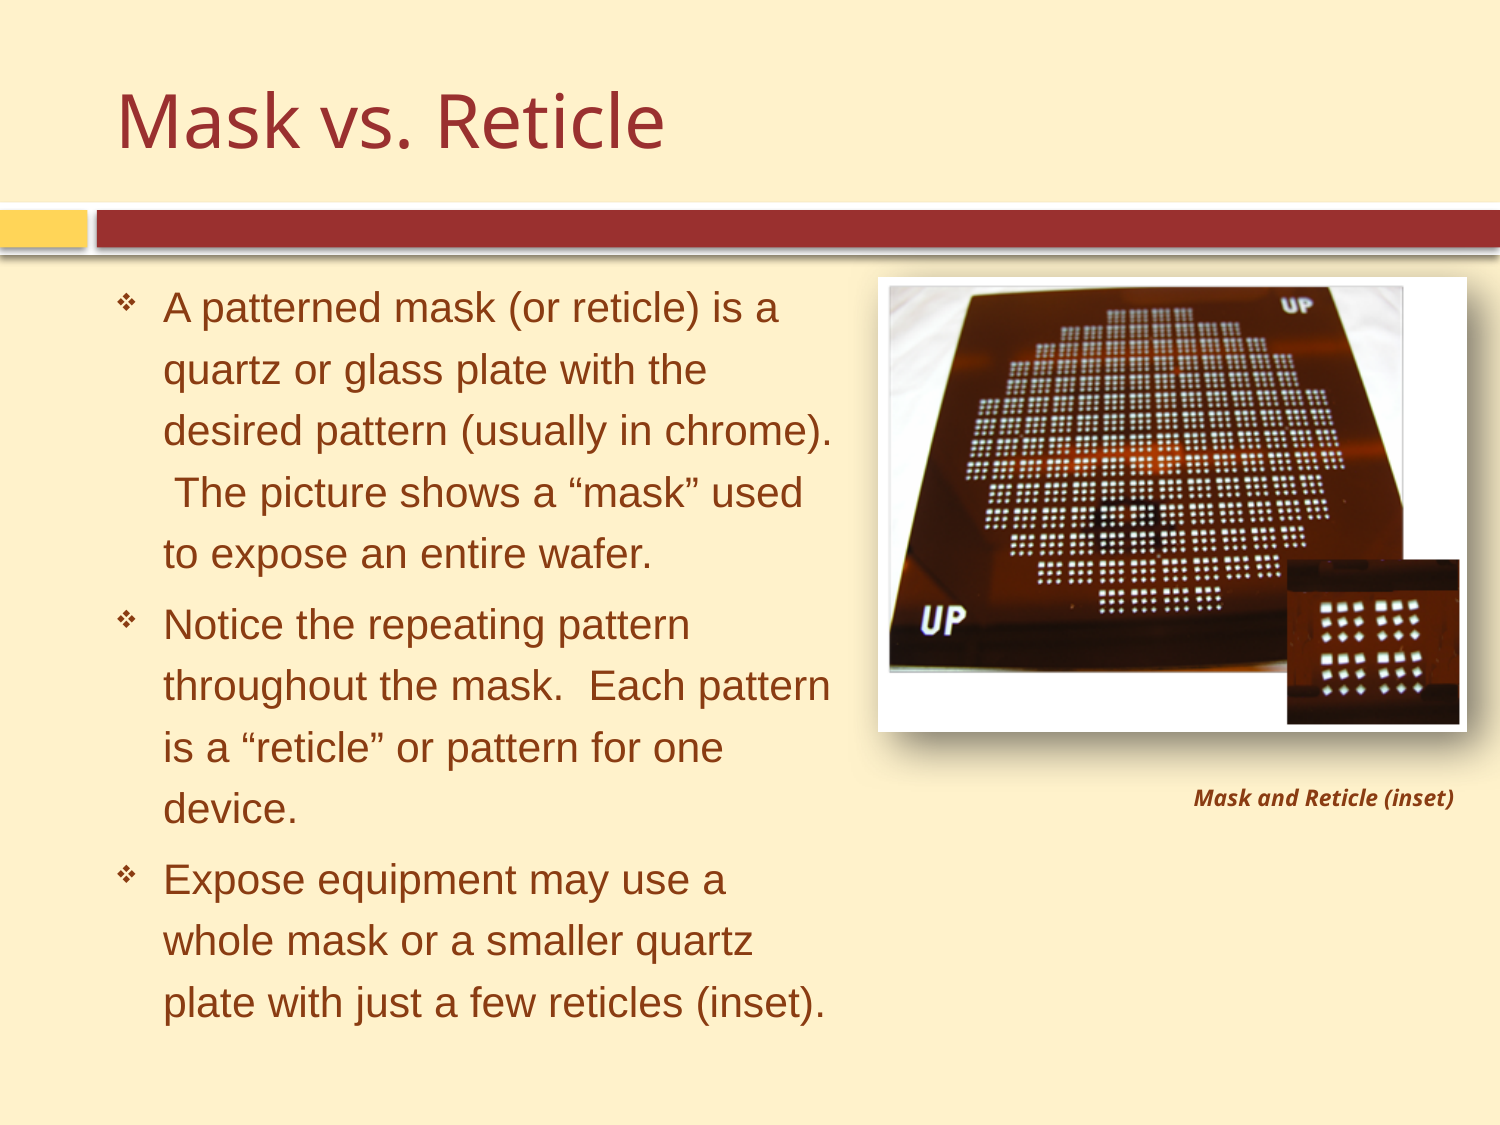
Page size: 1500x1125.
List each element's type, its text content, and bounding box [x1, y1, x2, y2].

picture [878, 276, 1468, 732]
text_box Mask and Reticle (inset) [1069, 775, 1470, 818]
list A patterned mask (or reticle) is a quartz or glass plate with the desired pattern (usually in chrome). The picture shows a “mask” used to expose an entire wafer. Notice the repeating pattern throughout the mask. Each pattern is a “reticle” or pattern for one device. Expose equipment may use a whole mask or a smaller quartz plate with just a few reticles (inset). [100, 262, 854, 1090]
title Mask vs. Reticle [100, 37, 1438, 200]
